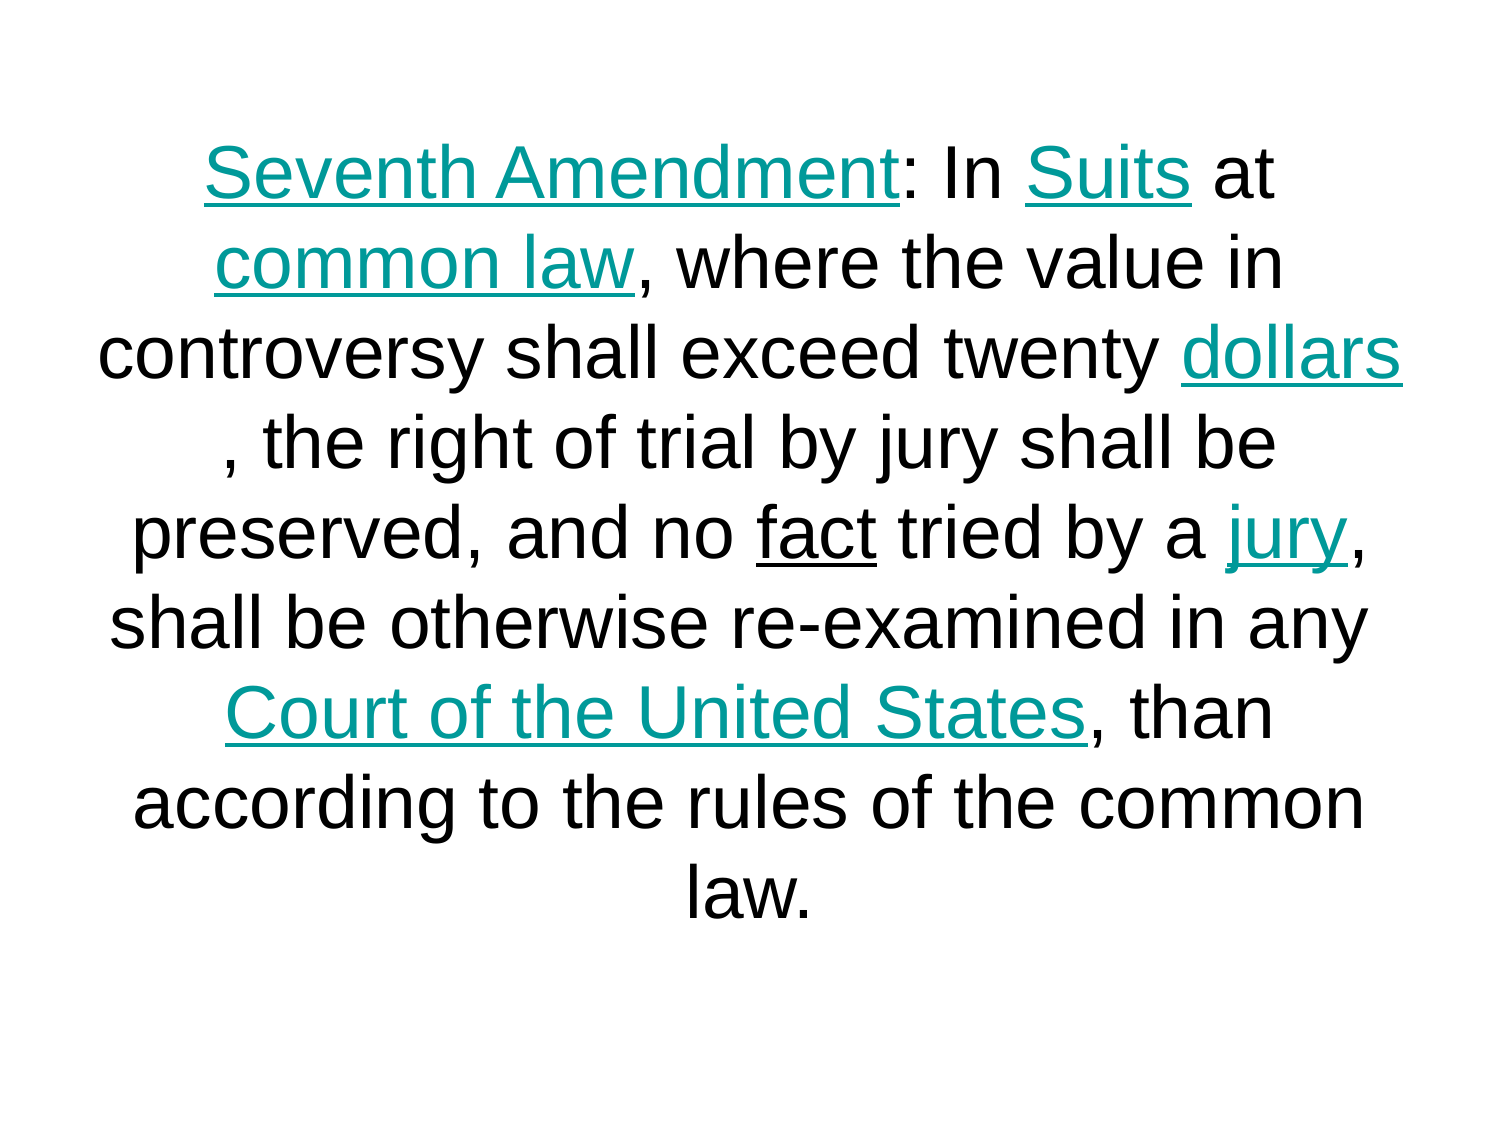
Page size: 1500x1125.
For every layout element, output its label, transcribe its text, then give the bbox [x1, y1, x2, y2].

title Seventh Amendment: In Suits at common law, where the value in controversy shall exceed twenty dollars, the right of trial by jury shall be preserved, and no fact tried by a jury, shall be otherwise re-examined in any Court of the United States, than according to the rules of the common law. [74, 44, 1426, 1013]
